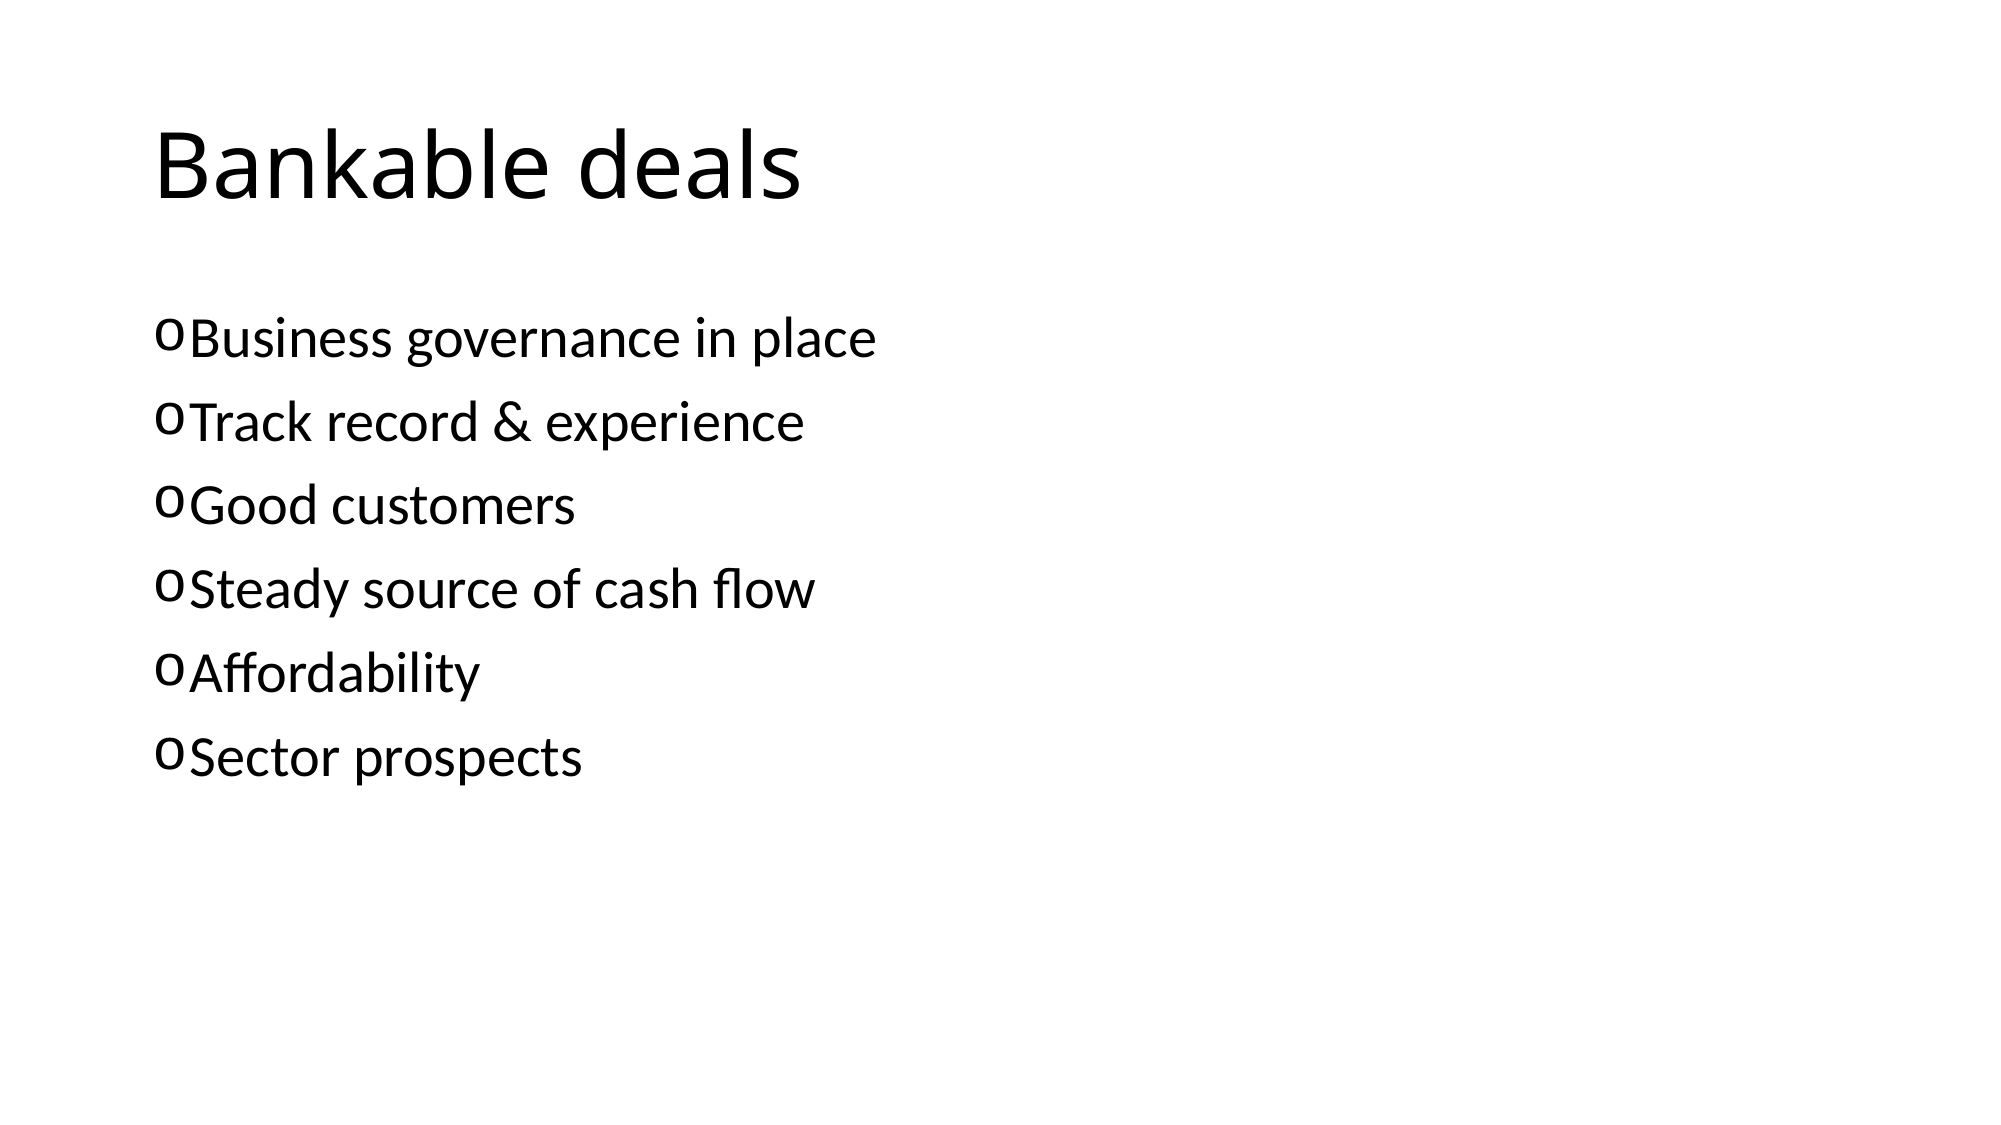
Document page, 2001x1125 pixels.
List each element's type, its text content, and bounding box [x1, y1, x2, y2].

list Business governance in place Track record & experience Good customers Steady source of cash flow Affordability Sector prospects [137, 299, 1863, 1014]
title Bankable deals [137, 59, 1863, 278]
